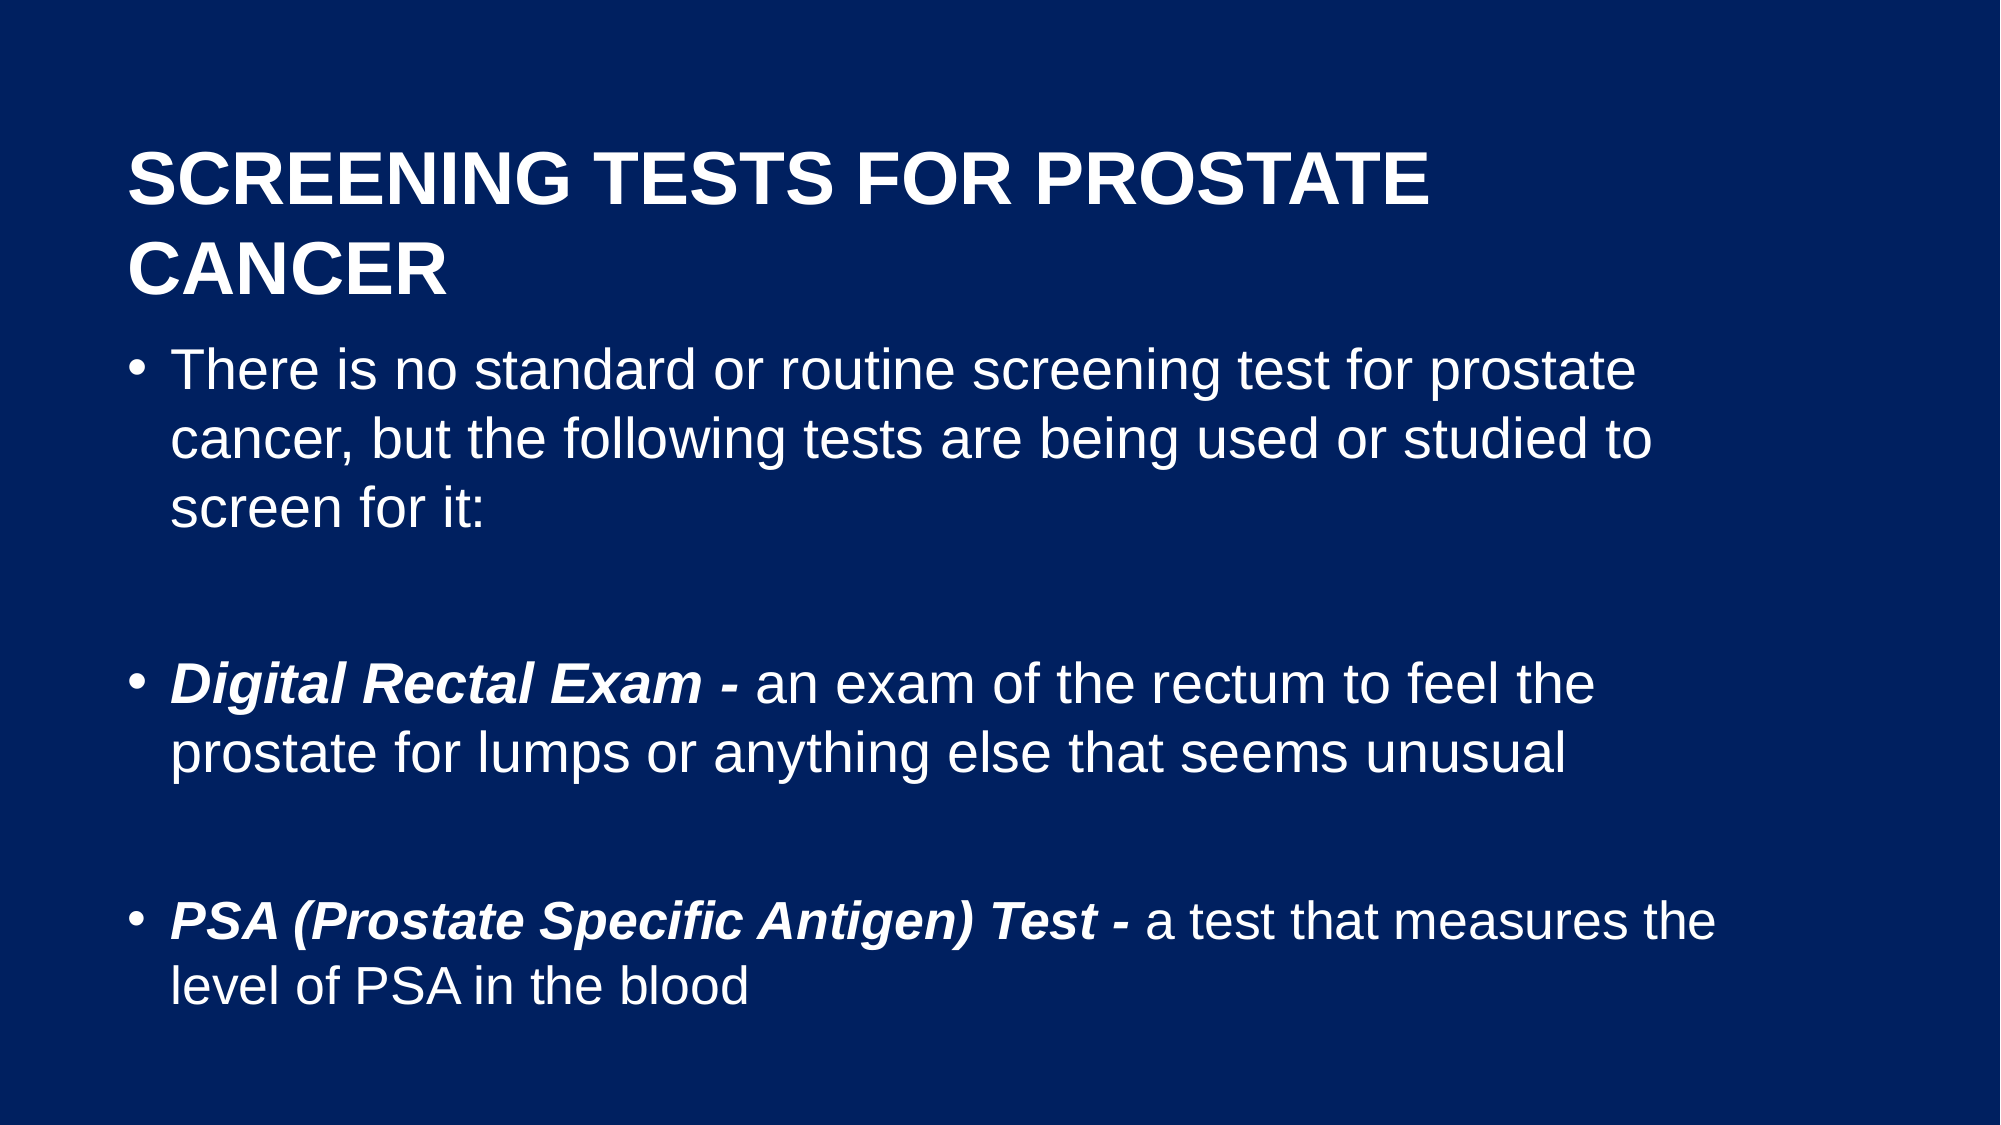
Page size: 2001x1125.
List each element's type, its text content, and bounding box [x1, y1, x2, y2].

title Screening Tests for Prostate Cancer [112, 99, 1775, 321]
list There is no standard or routine screening test for prostate cancer, but the following tests are being used or studied to screen for it: Digital Rectal Exam - an exam of the rectum to feel the prostate for lumps or anything else that seems unusual PSA (Prostate Specific Antigen) Test - a test that measures the level of PSA in the blood [112, 321, 1775, 1025]
